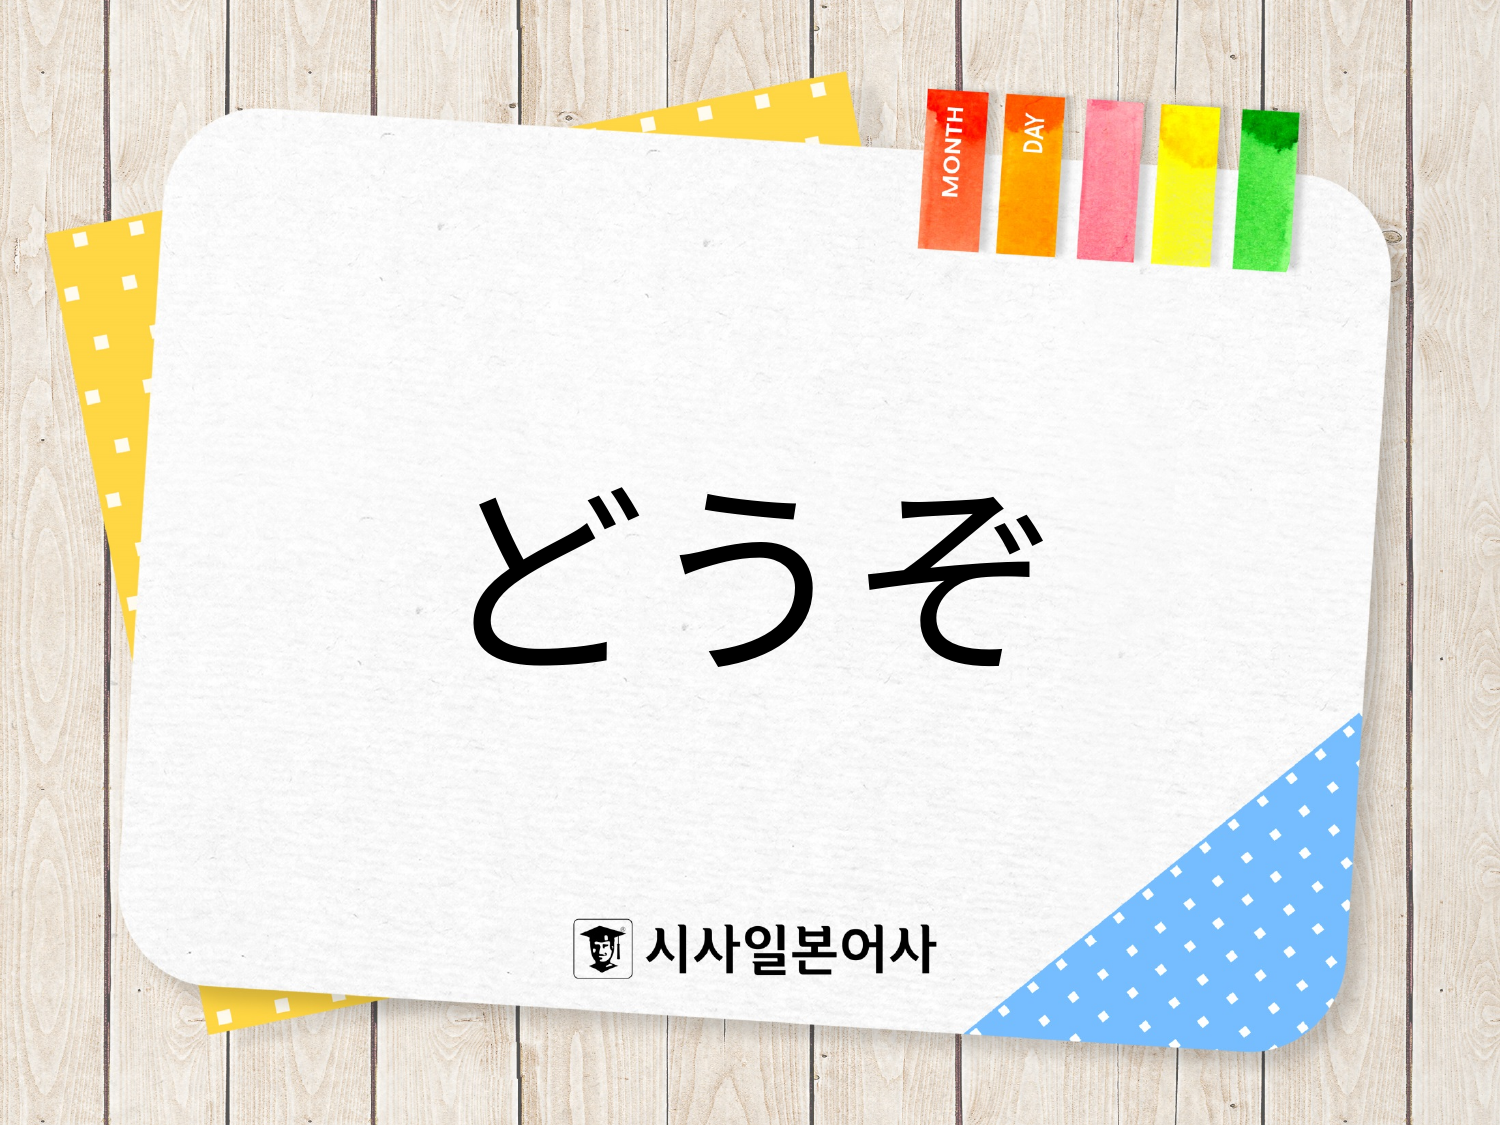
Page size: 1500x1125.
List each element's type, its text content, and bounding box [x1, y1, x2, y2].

title どうぞ [75, 338, 1425, 811]
picture [0, 0, 1500, 1125]
